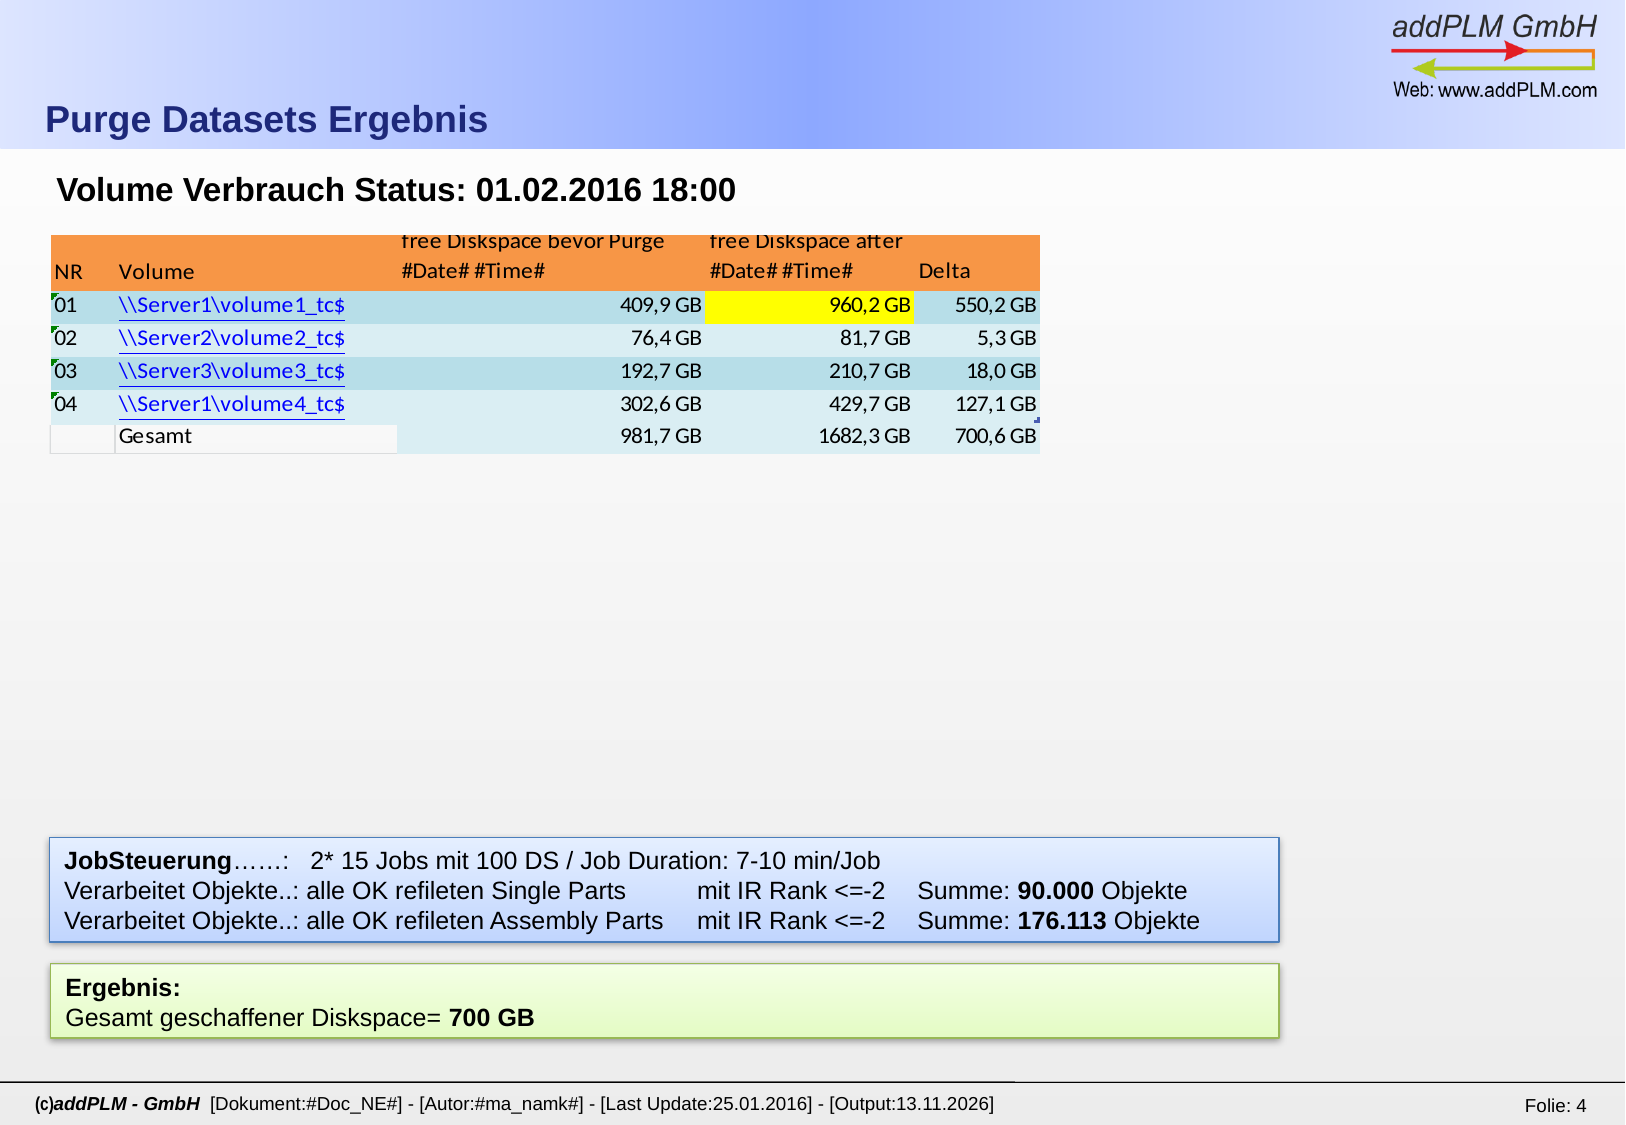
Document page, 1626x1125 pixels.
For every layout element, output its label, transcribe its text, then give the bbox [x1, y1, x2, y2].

list Volume Verbrauch Status: 01.02.2016 18:00 [41, 160, 1417, 217]
picture [1391, 14, 1597, 97]
title Purge Datasets Ergebnis [45, 67, 1586, 141]
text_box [49, 233, 1042, 455]
text_box Ergebnis: Gesamt geschaffener Diskspace= 700 GB [50, 963, 1280, 1039]
text_box JobSteuerung……: 2* 15 Jobs mit 100 DS / Job Duration: 7-10 min/Job Verarbeitet Objekte..: alle OK refileten Single Parts mit IR Rank <=-2 Summe: 90.000 Objekte Verarbeitet Objekte..: alle OK refileten Assembly Parts mit IR Rank <=-2 Summe: 176.113 Objekte [49, 837, 1280, 943]
